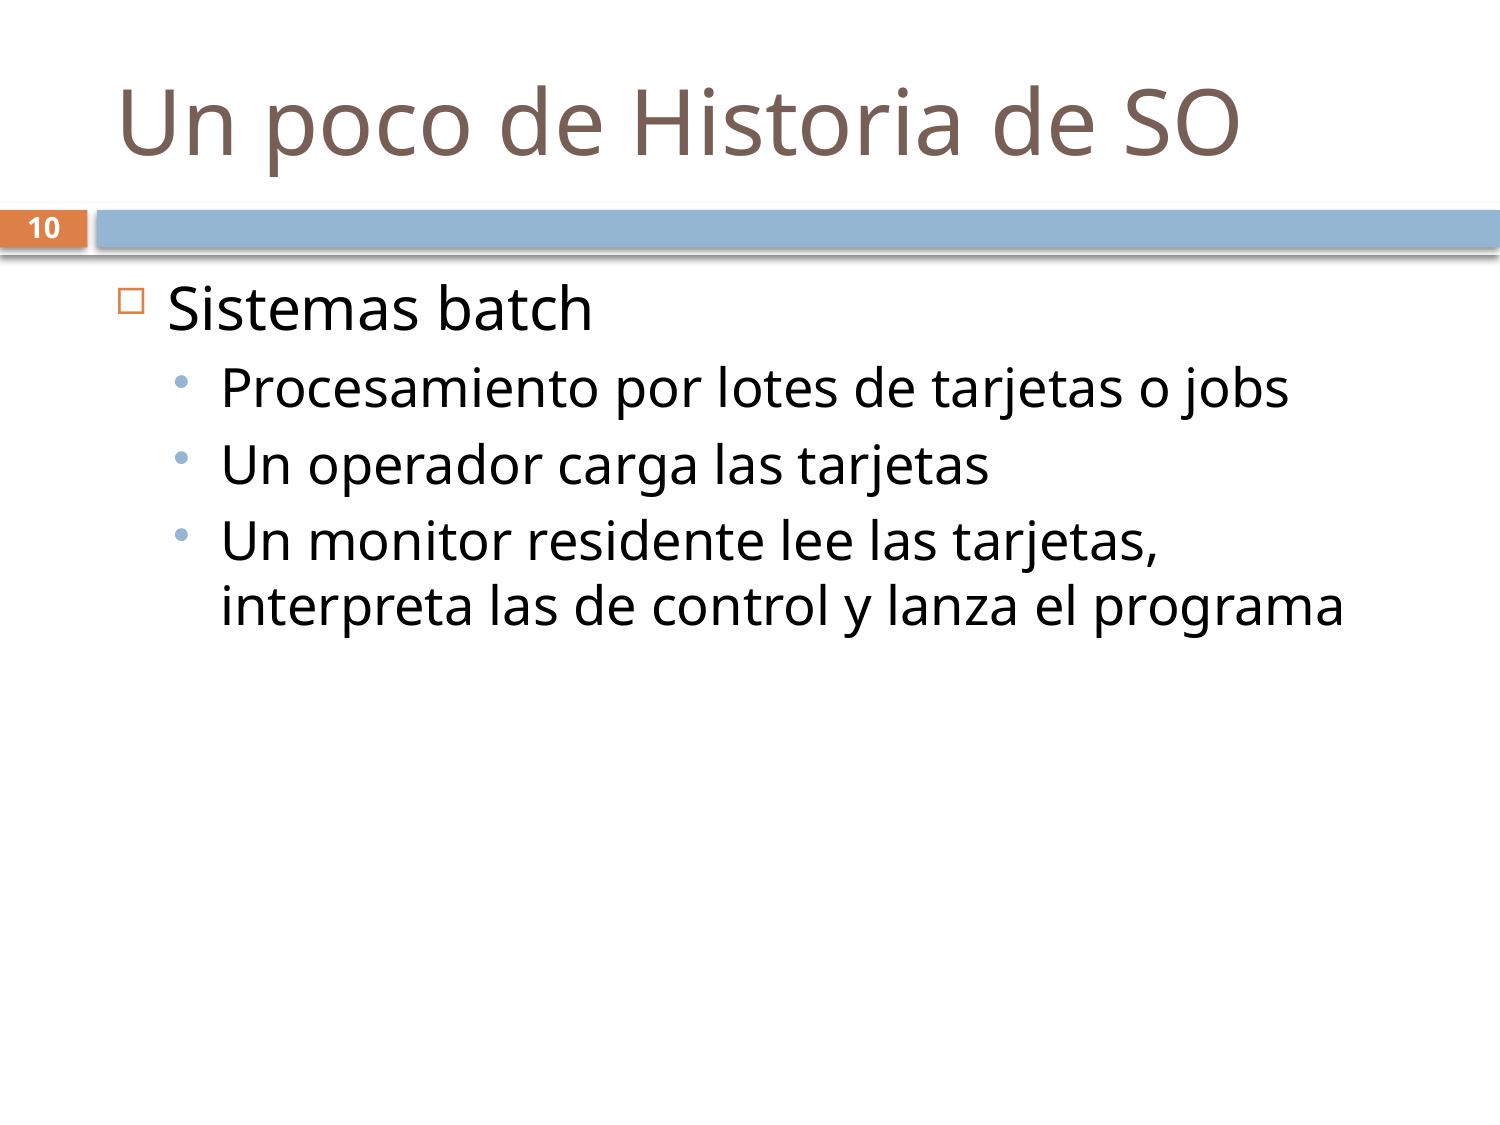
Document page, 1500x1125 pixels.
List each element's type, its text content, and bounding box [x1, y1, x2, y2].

slide_number 10 [0, 208, 88, 249]
title Un poco de Historia de SO [100, 37, 1438, 200]
list Sistemas batch Procesamiento por lotes de tarjetas o jobs Un operador carga las tarjetas Un monitor residente lee las tarjetas, interpreta las de control y lanza el programa [100, 262, 1438, 1000]
